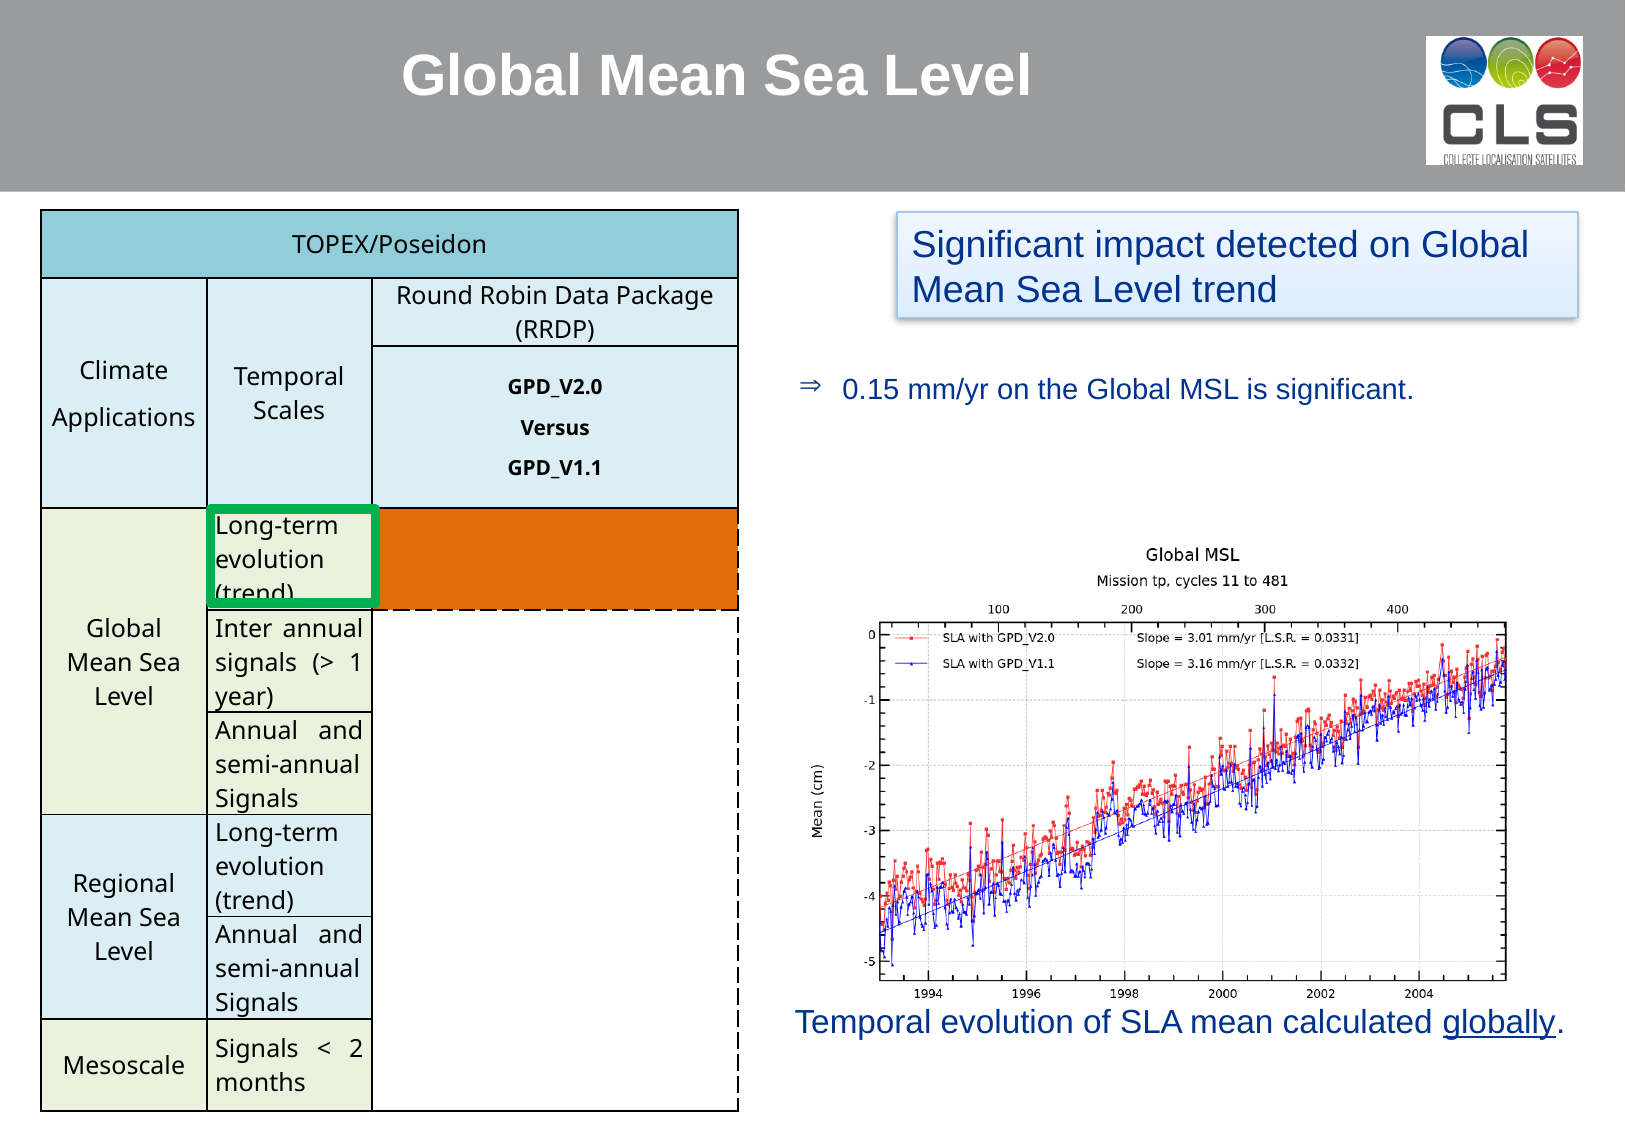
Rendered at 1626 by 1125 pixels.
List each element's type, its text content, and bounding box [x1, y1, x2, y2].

table_cell Long-term evolution (trend) [208, 605, 371, 609]
table_cell Climate Applications [42, 279, 206, 507]
text_box Significant impact detected on Global Mean Sea Level trend [896, 211, 1579, 318]
text_box Global Mean Sea Level [386, 40, 1162, 119]
table_cell Annual and semi-annual Signals [208, 917, 371, 1018]
table_cell Global Mean Sea Level [42, 509, 206, 814]
table_cell GPD_V2.0 Versus GPD_V1.1 [373, 347, 737, 507]
picture [782, 526, 1532, 1024]
table_cell Signals < 2 months [208, 1020, 371, 1110]
table_cell Annual and semi-annual Signals [208, 713, 371, 814]
picture [1426, 36, 1583, 165]
table_cell Round Robin Data Package (RRDP) [373, 279, 737, 345]
table_cell [373, 610, 738, 1110]
table_cell Long-term evolution (trend) [208, 815, 371, 916]
text_box 0.15 mm/yr on the Global MSL is significant. [784, 362, 1599, 413]
table_header TOPEX/Poseidon [42, 211, 737, 277]
text_box [208, 507, 378, 605]
text_box Temporal evolution of SLA mean calculated globally. [779, 993, 1593, 1048]
table_cell Inter annual signals (> 1 year) [208, 611, 371, 711]
table_cell Mesoscale [42, 1020, 206, 1110]
table_cell Regional Mean Sea Level [42, 815, 206, 1018]
table_cell Temporal Scales [208, 279, 371, 507]
table_cell [373, 509, 738, 610]
